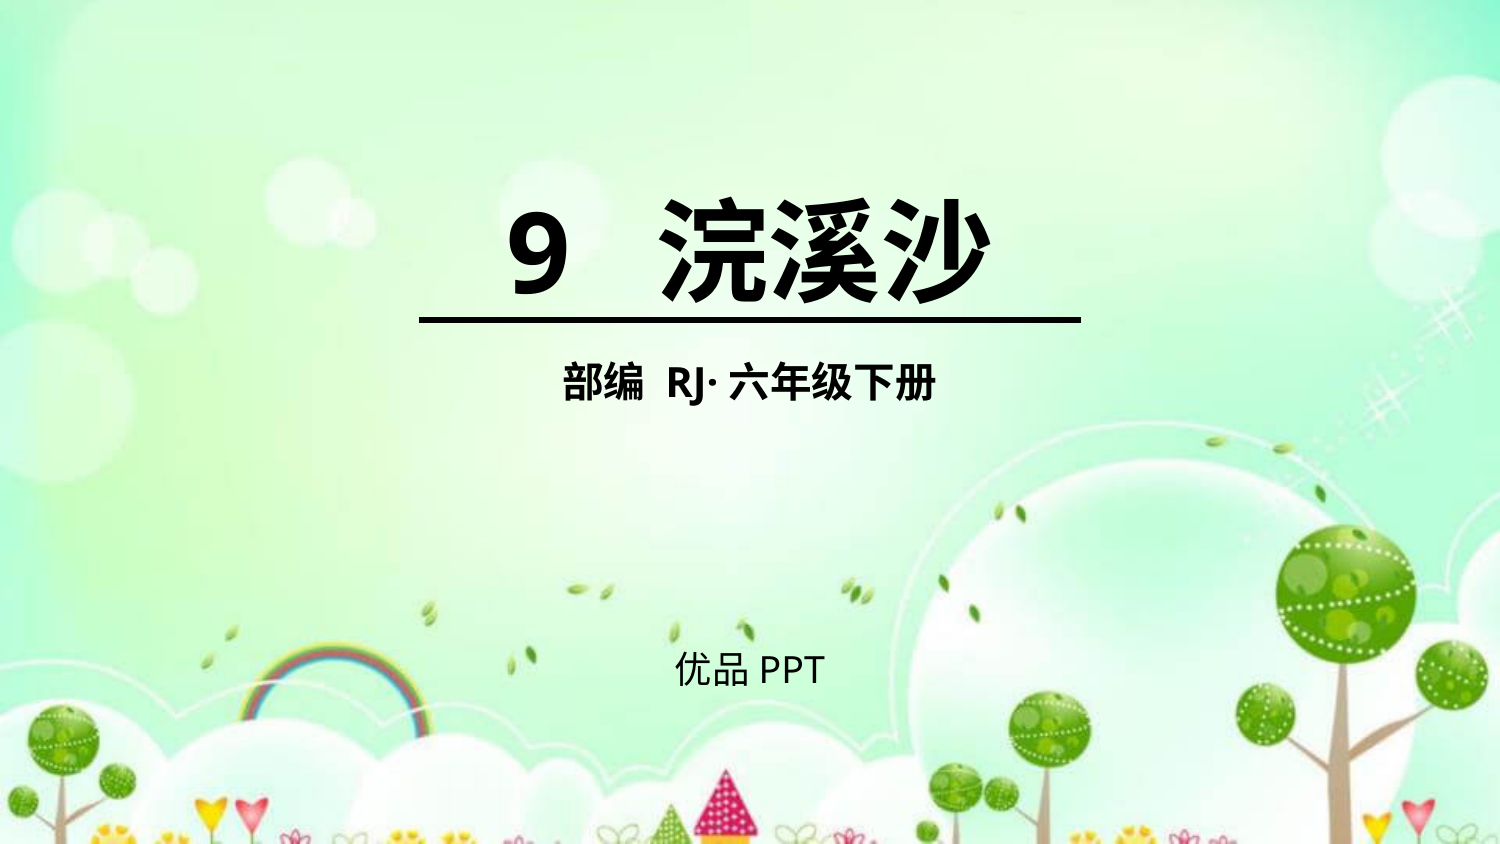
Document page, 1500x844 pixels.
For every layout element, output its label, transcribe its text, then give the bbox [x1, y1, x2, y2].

text_box 优品PPT [0, 634, 1500, 699]
picture [0, 699, 1500, 844]
text_box 9 浣溪沙 [308, 173, 1192, 302]
picture [0, 0, 1500, 634]
text_box 部编 RJ·六年级下册 [308, 348, 1192, 421]
